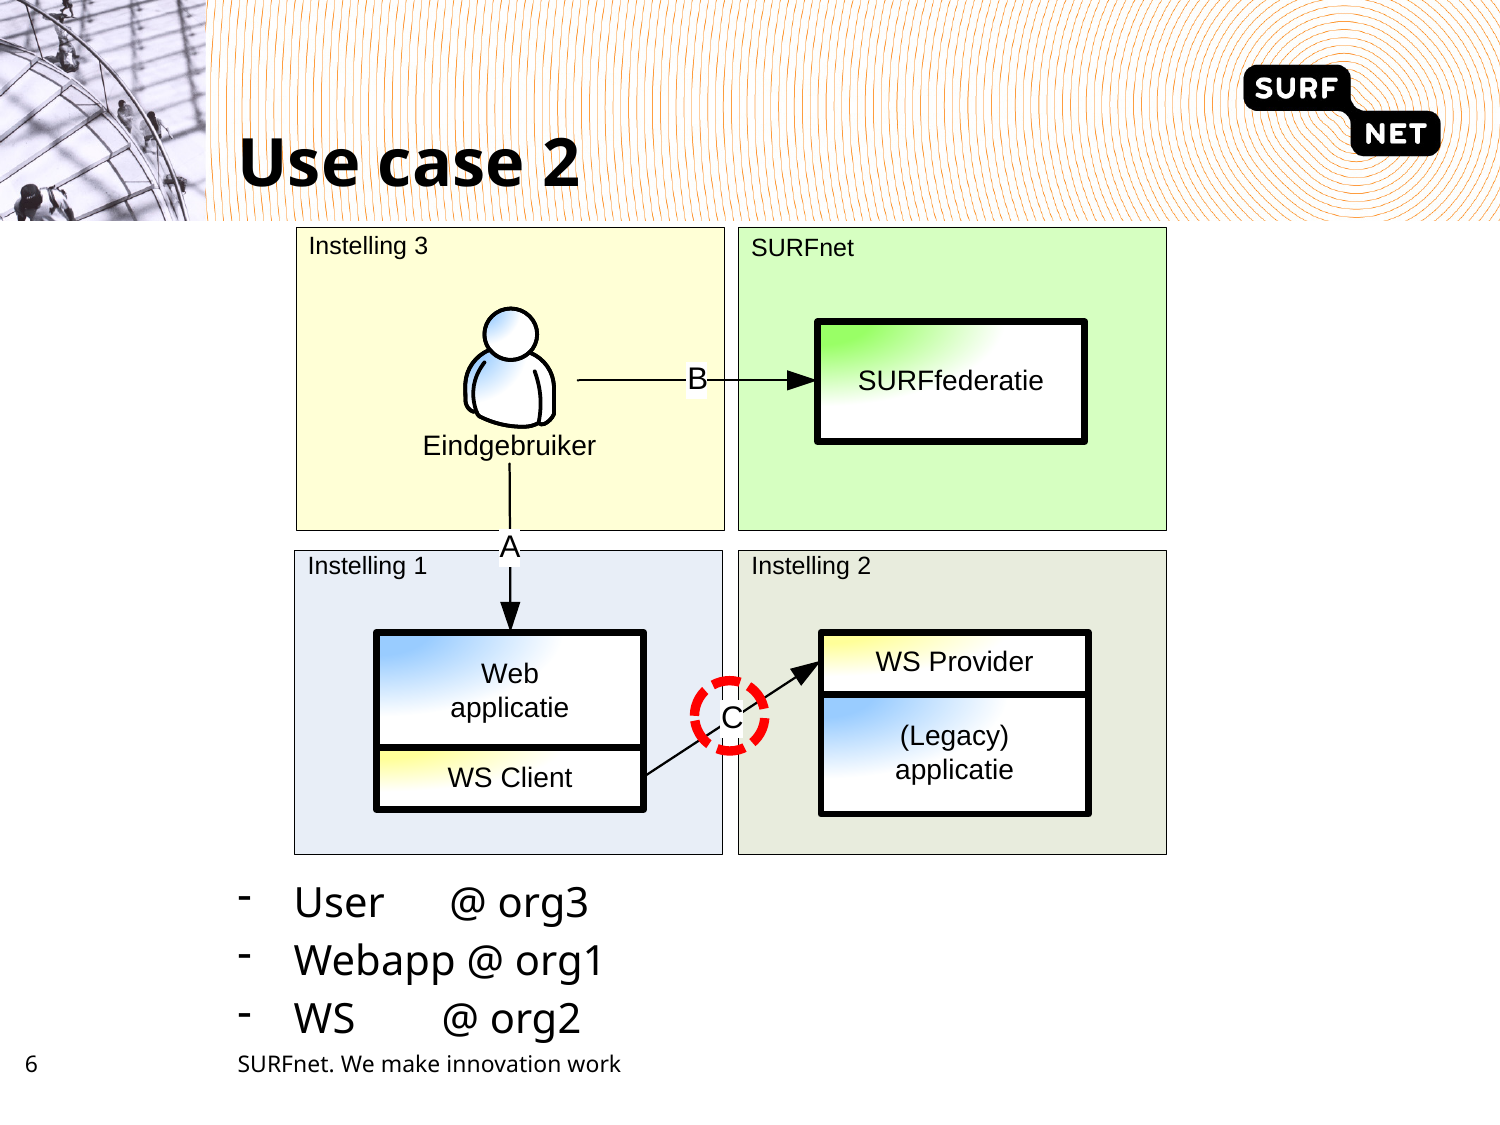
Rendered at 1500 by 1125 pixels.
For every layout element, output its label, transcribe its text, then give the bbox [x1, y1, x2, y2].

title Use case 2 [237, 24, 1176, 201]
list User @ org3 Webapp @ org1 WS @ org2 [237, 866, 1388, 1049]
slide_number 5 [24, 1049, 201, 1125]
footer SURFnet. We make innovation work [237, 1049, 1388, 1125]
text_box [280, 222, 1171, 859]
picture [0, 1, 1500, 221]
